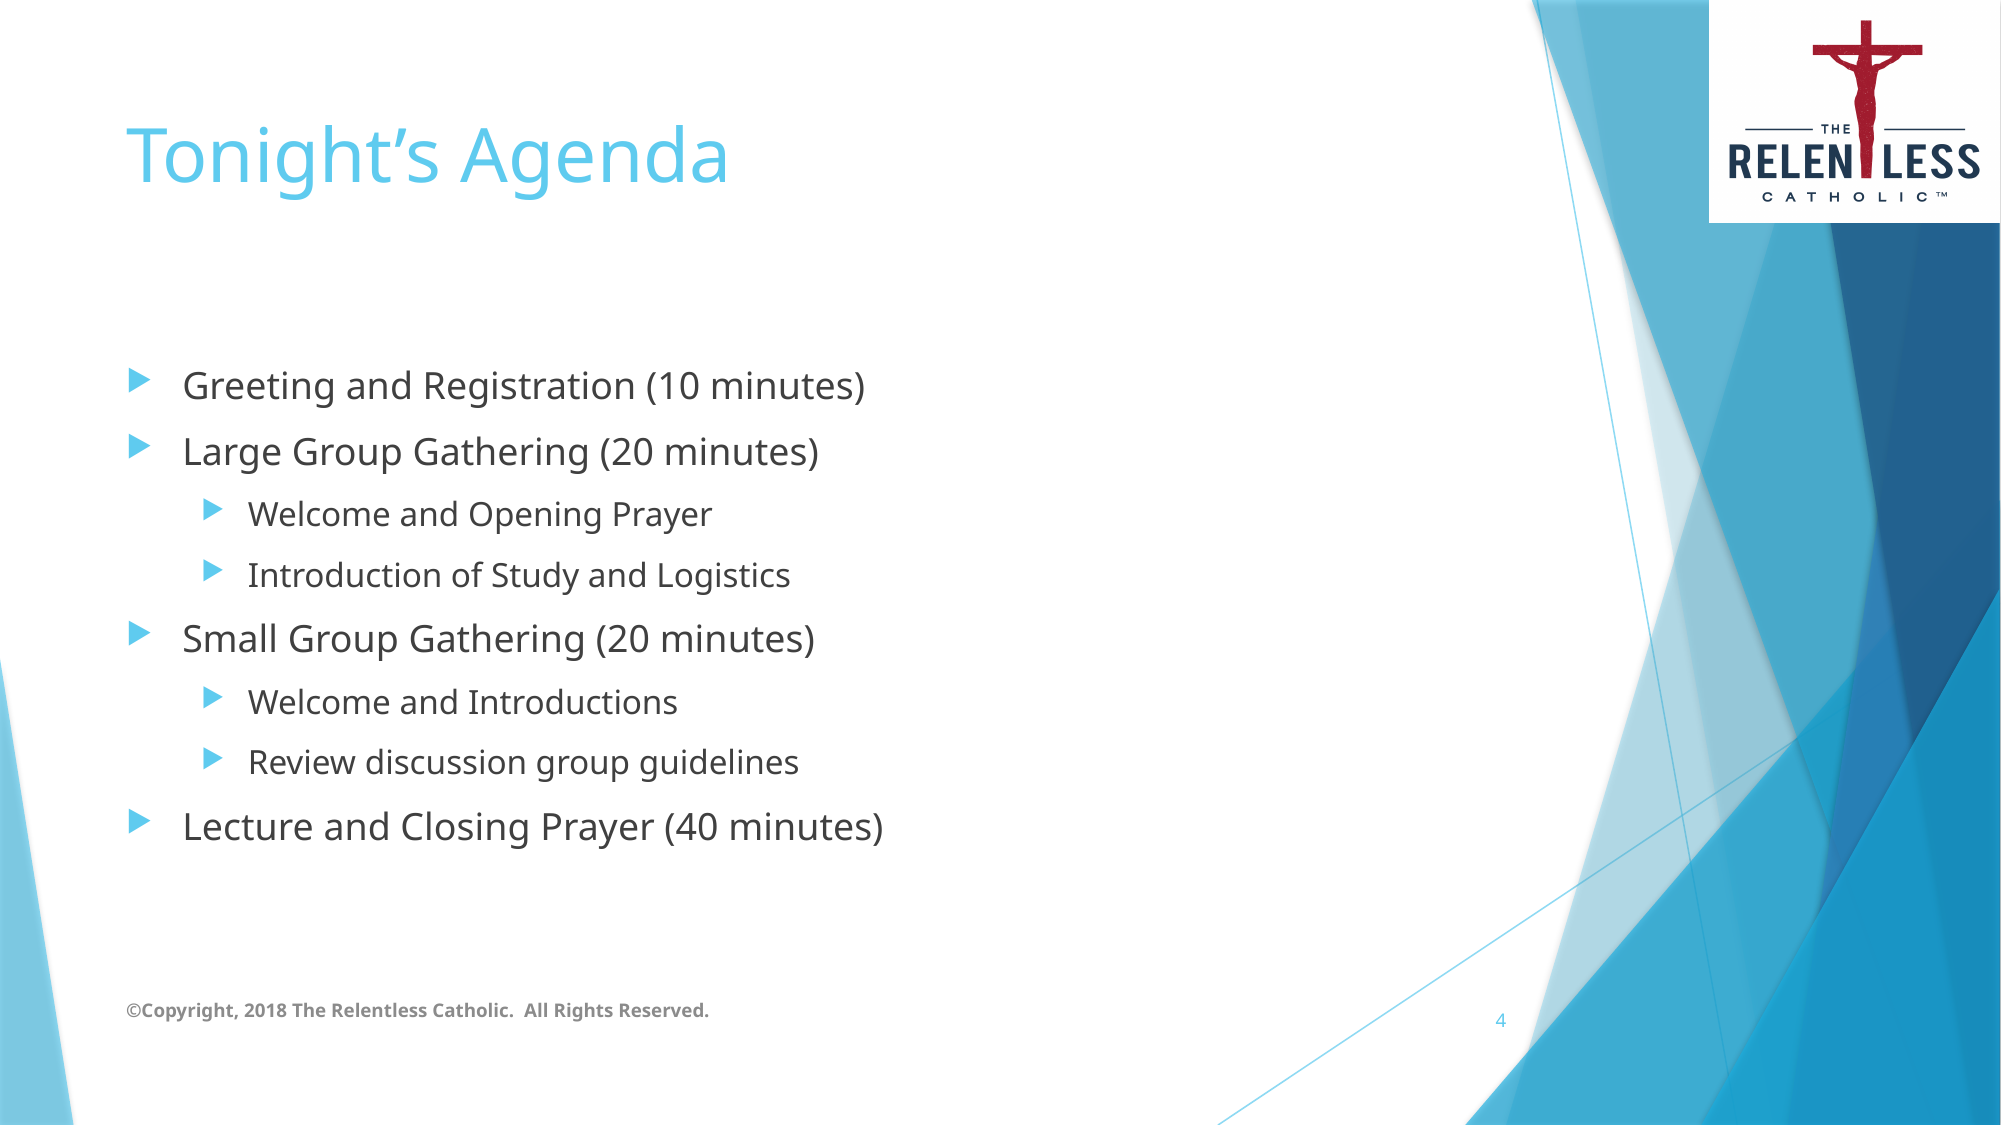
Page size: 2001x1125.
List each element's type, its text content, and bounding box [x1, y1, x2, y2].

title Tonight’s Agenda [111, 99, 1522, 317]
list Greeting and Registration (10 minutes) Large Group Gathering (20 minutes) Welcome and Opening Prayer Introduction of Study and Logistics Small Group Gathering (20 minutes) Welcome and Introductions Review discussion group guidelines Lecture and Closing Prayer (40 minutes) [111, 354, 1522, 992]
footer ©Copyright, 2018 The Relentless Catholic. All Rights Reserved. [111, 991, 1145, 1051]
picture [1709, 0, 2000, 223]
slide_number 4 [1409, 991, 1522, 1051]
